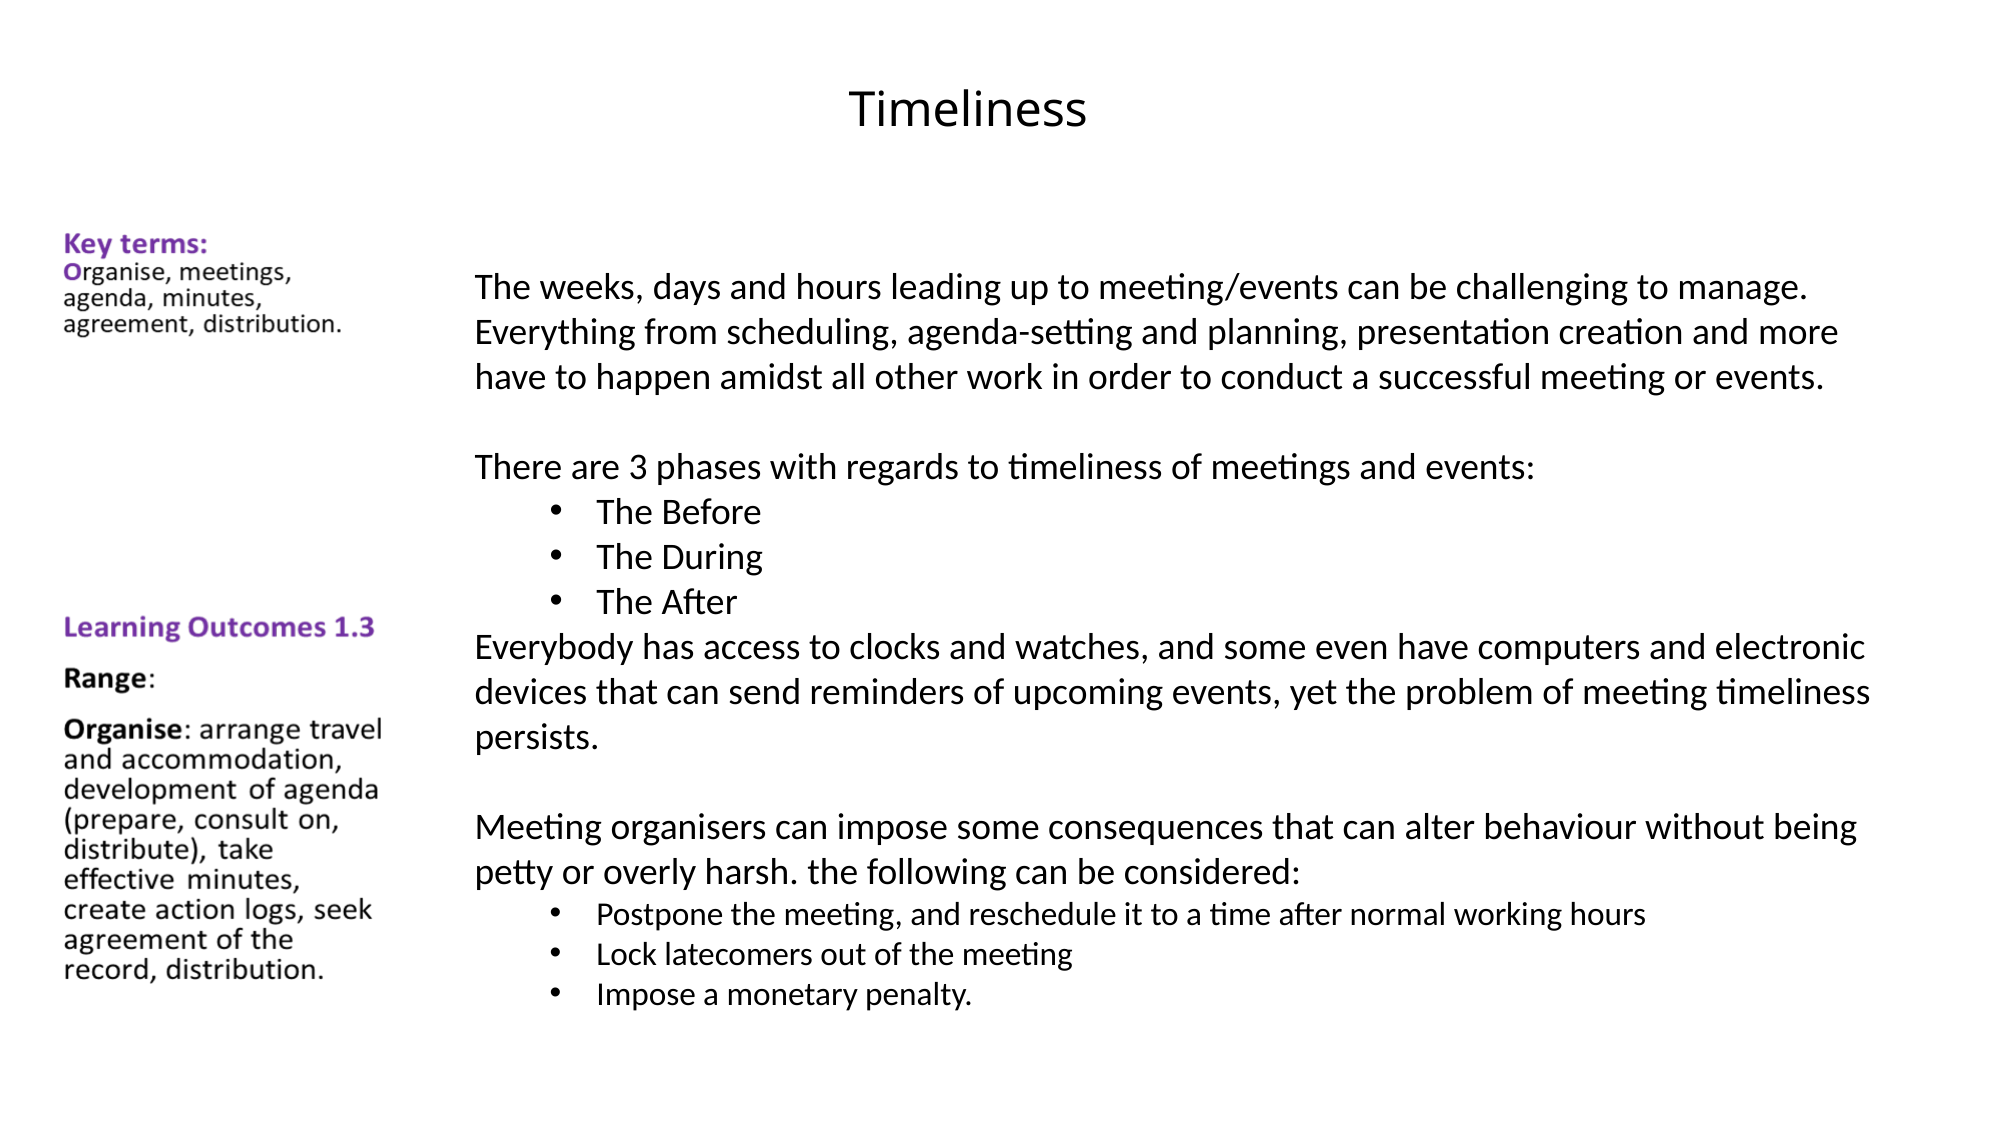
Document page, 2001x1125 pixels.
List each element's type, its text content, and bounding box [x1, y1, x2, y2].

text_box The weeks, days and hours leading up to meeting/events can be challenging to manage. Everything from scheduling, agenda-setting and planning, presentation creation and more have to happen amidst all other work in order to conduct a successful meeting or events. There are 3 phases with regards to timeliness of meetings and events: The Before The During The After Everybody has access to clocks and watches, and some even have computers and electronic devices that can send reminders of upcoming events, yet the problem of meeting timeliness persists. Meeting organisers can impose some consequences that can alter behaviour without being petty or overly harsh. the following can be considered: Postpone the meeting, and reschedule it to a time after normal working hours Lock latecomers out of the meeting Impose a monetary penalty. [459, 254, 1888, 1064]
picture [43, 121, 411, 1053]
title Timeliness [410, 70, 1569, 214]
